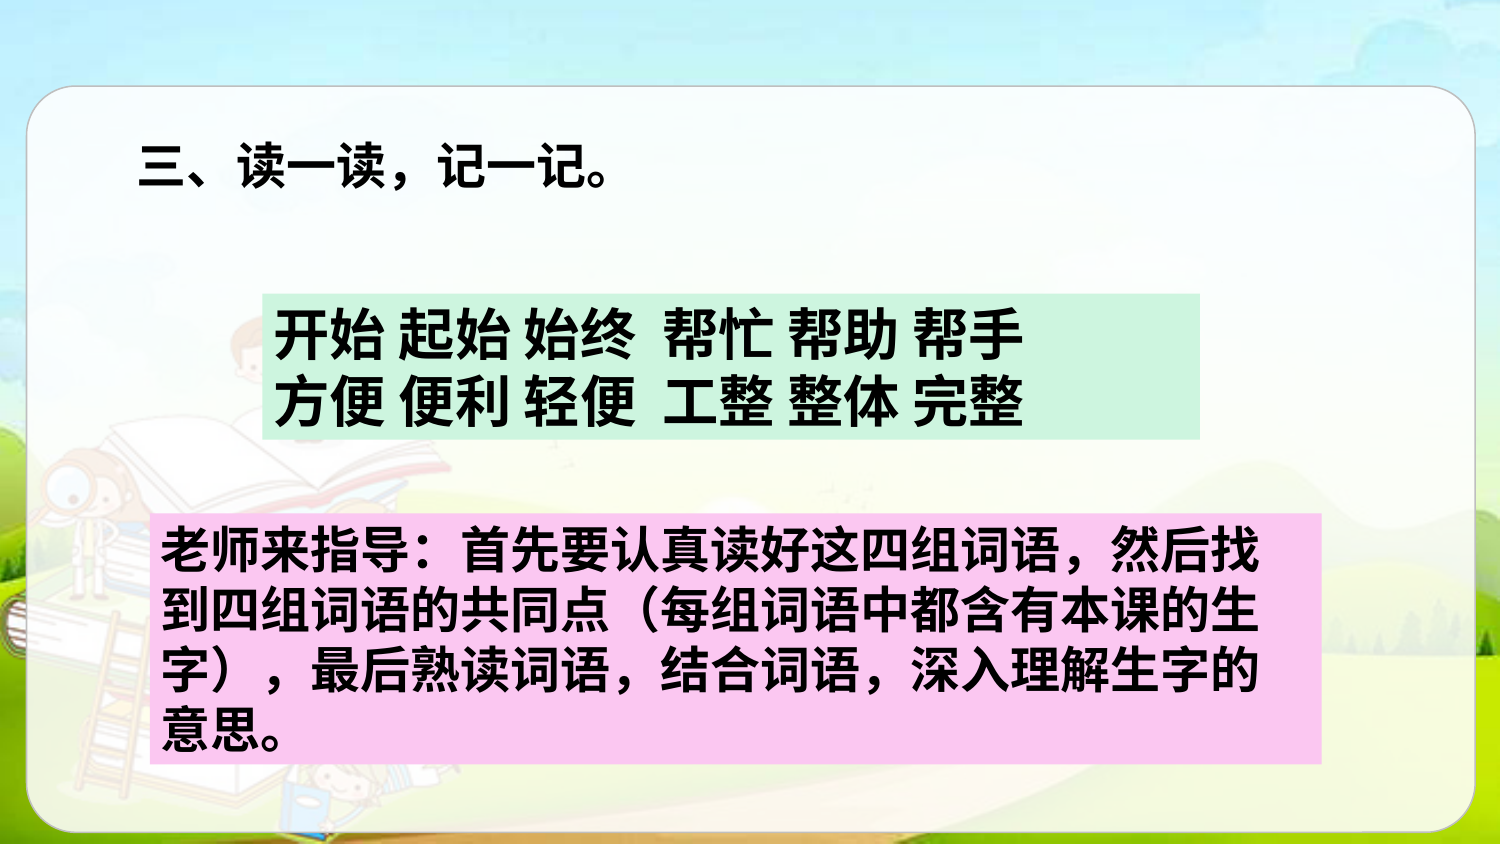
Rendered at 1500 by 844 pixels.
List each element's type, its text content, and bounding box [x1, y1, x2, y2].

text_box 三、读一读，记一记。 [125, 128, 648, 200]
text_box 开始 起始 始终 帮忙 帮助 帮手 方便 便利 轻便 工整 整体 完整 [262, 293, 1200, 440]
text_box 老师来指导：首先要认真读好这四组词语，然后找到四组词语的共同点（每组词语中都含有本课的生字），最后熟读词语，结合词语，深入理解生字的意思。 [149, 513, 1322, 765]
picture [0, 0, 1500, 844]
